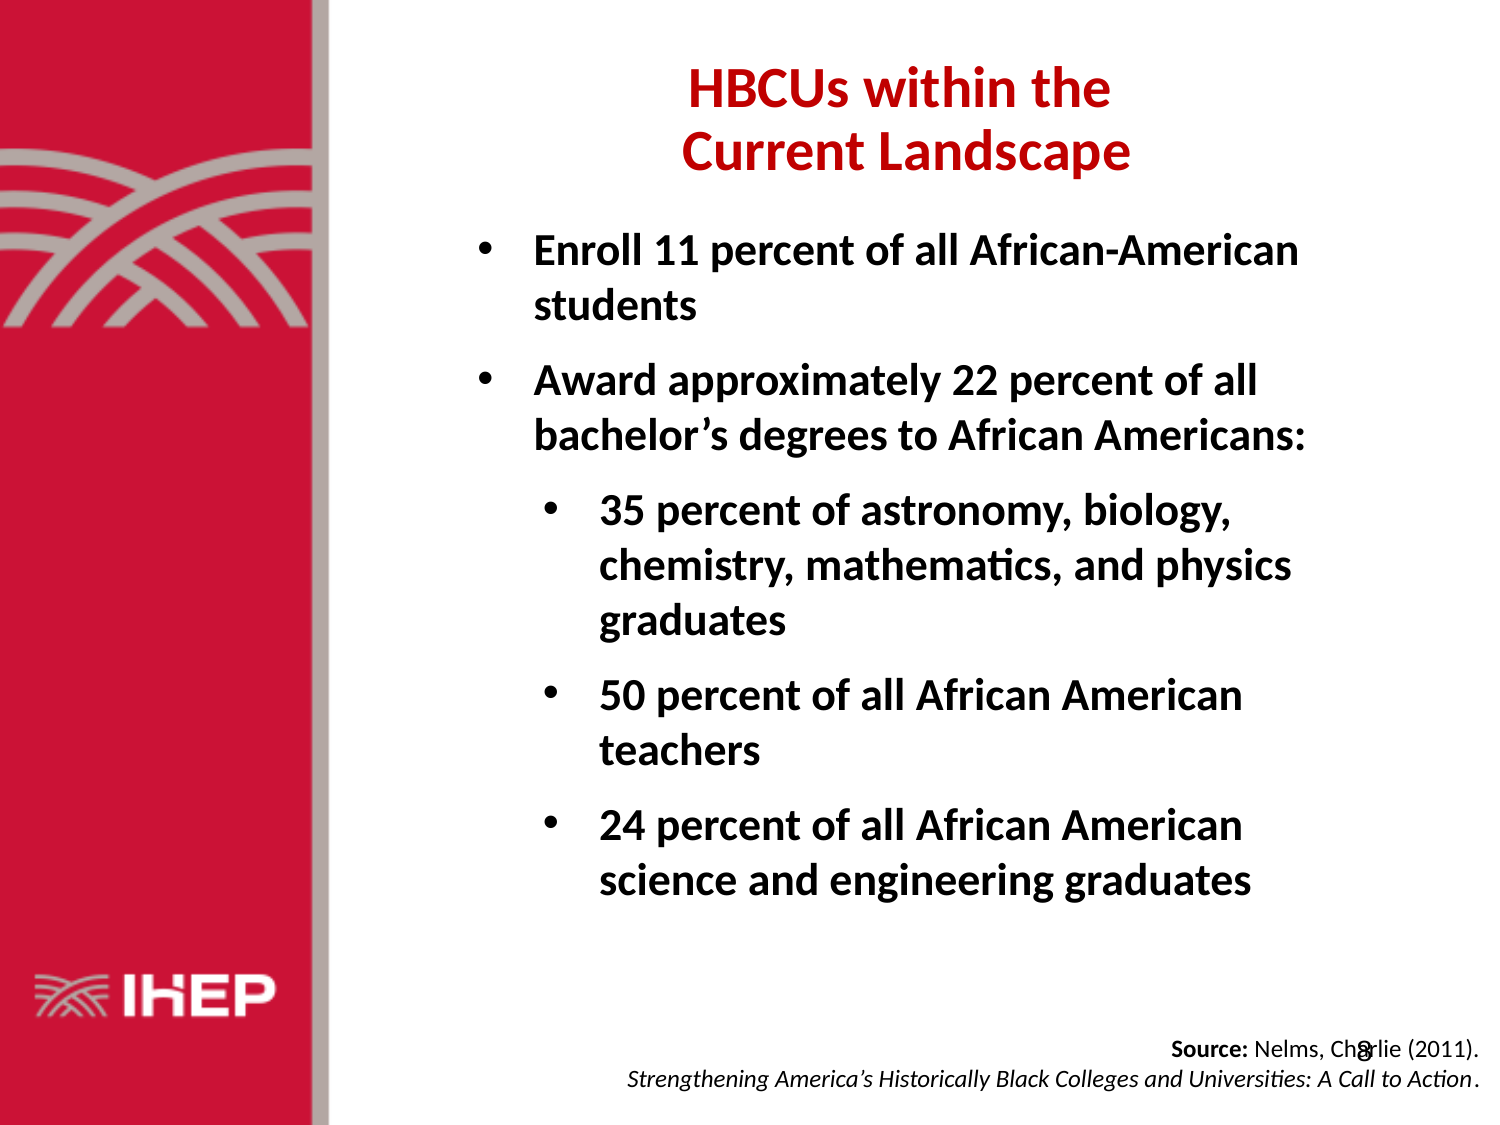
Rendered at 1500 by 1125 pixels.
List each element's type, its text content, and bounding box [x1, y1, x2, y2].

title HBCUs within the Current Landscape [350, 49, 1464, 176]
text_box Source: Nelms, Charlie (2011). Strengthening America’s Historically Black Colleges and Universities: A Call to Action. [574, 1024, 1074, 1100]
picture [0, 0, 1500, 1125]
text_box Source: Nelms, Charlie (2011). Strengthening America’s Historically Black Colleges and Universities: A Call to Action. [1388, 1024, 1500, 1100]
text_box Enroll 11 percent of all African-American students Award approximately 22 percent of all bachelor’s degrees to African Americans: 35 percent of astronomy, biology, chemistry, mathematics, and physics graduates 50 percent of all African American teachers 24 percent of all African American science and engineering graduates [387, 212, 1375, 1000]
slide_number 8 [1074, 1024, 1388, 1101]
